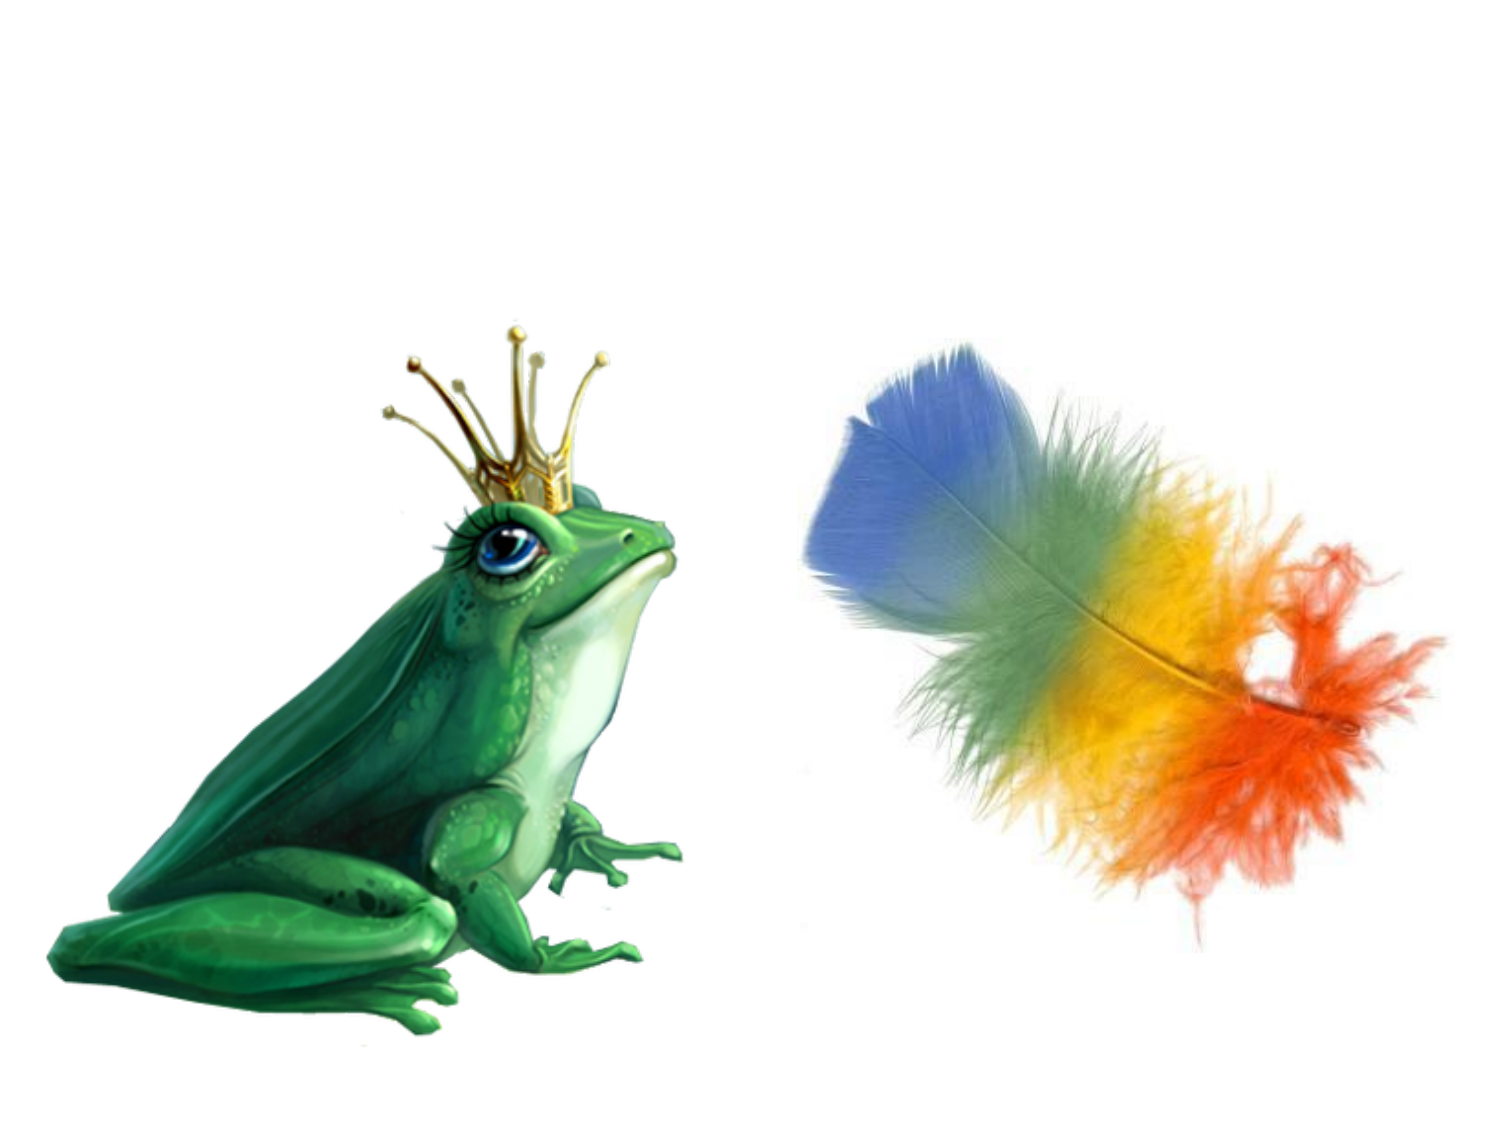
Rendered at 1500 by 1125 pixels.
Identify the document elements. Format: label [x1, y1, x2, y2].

picture [796, 337, 1454, 953]
picture [0, 314, 711, 1053]
